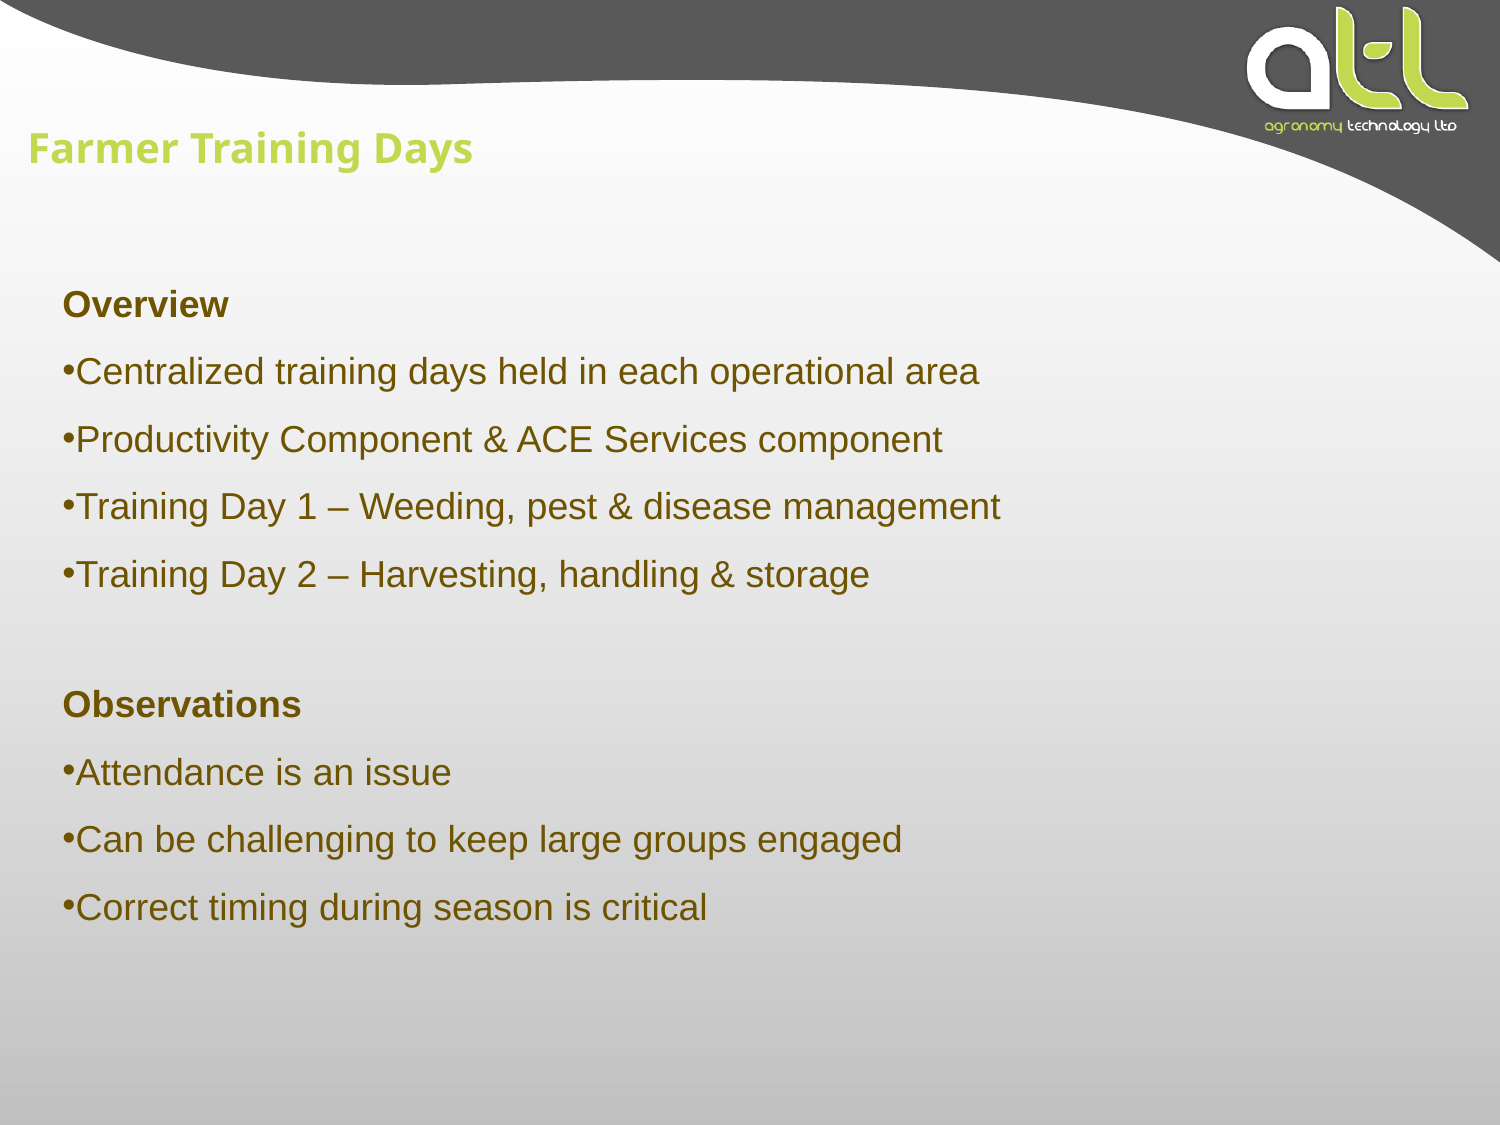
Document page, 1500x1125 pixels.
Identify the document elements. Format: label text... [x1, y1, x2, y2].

list Overview Centralized training days held in each operational area Productivity Component & ACE Services component Training Day 1 – Weeding, pest & disease management Training Day 2 – Harvesting, handling & storage [62, 212, 1425, 612]
list Observations Attendance is an issue Can be challenging to keep large groups engaged Correct timing during season is critical [62, 612, 1425, 1075]
picture [1237, 0, 1476, 134]
title Farmer Training Days [12, 114, 1188, 213]
